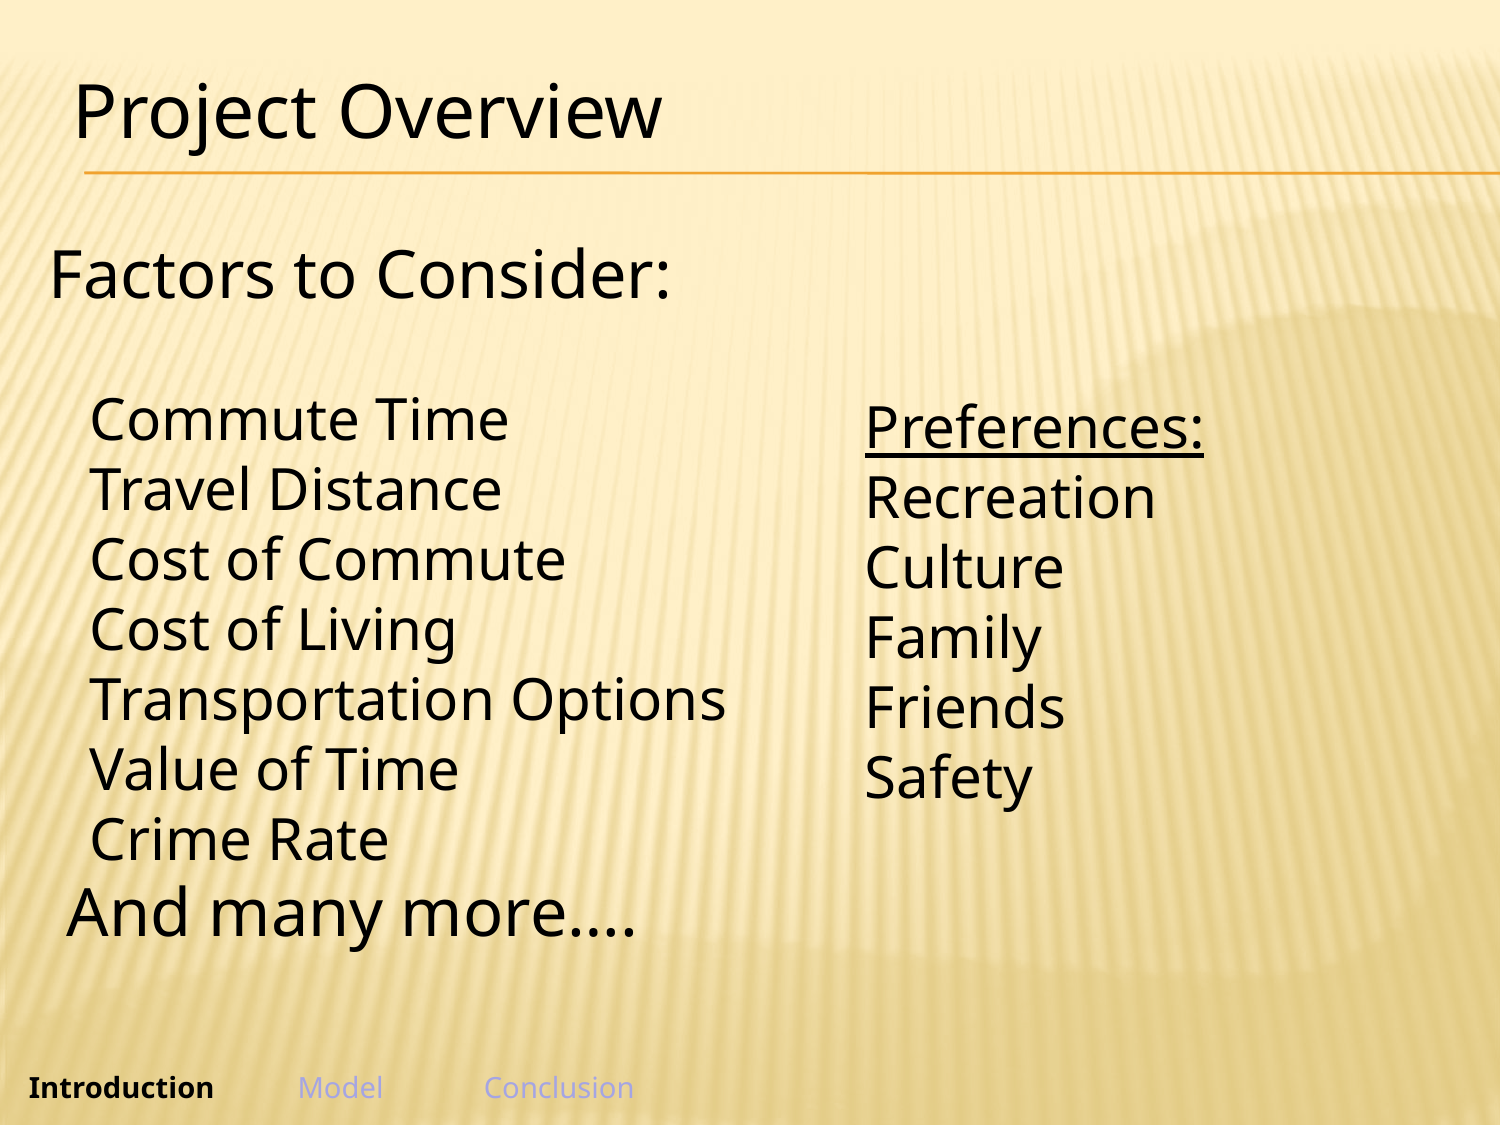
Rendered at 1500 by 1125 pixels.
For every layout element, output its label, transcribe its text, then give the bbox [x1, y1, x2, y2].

text_box Factors to Consider: [33, 224, 689, 320]
text_box Project Overview [58, 56, 679, 162]
text_box Commute Time Travel Distance Cost of Commute Cost of Living Transportation Options Value of Time Crime Rate [75, 374, 800, 910]
text_box And many more…. [51, 862, 654, 958]
text_box Introduction [12, 1061, 231, 1112]
text_box Preferences: Recreation Culture Family Friends Safety [849, 383, 1500, 848]
text_box Conclusion [449, 1061, 669, 1112]
text_box Model [231, 1061, 449, 1112]
